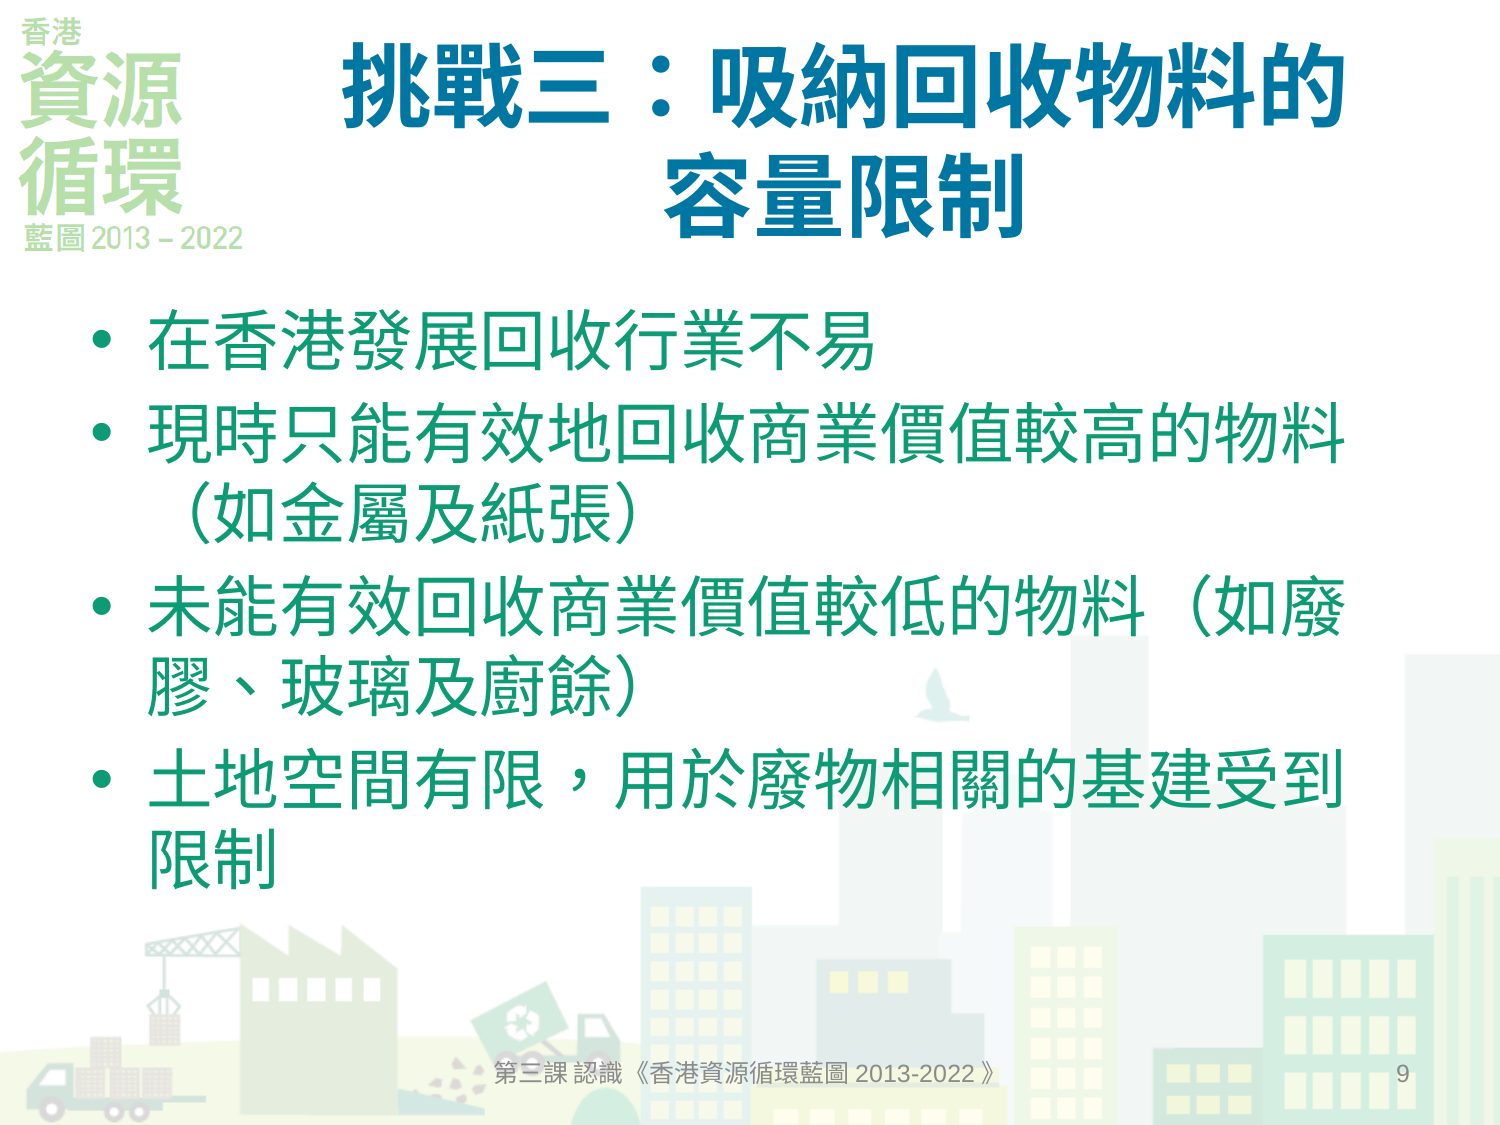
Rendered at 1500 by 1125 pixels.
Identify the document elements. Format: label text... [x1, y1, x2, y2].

footer 第三課 認識《香港資源循環藍圖2013-2022》 [442, 1042, 1058, 1103]
title 挑戰三：吸納回收物料的 容量限制 [265, 44, 1426, 233]
slide_number 9 [1074, 1042, 1425, 1103]
list 在香港發展回收行業不易 現時只能有效地回收商業價值較高的物料（如金屬及紙張） 未能有效回收商業價值較低的物料（如廢膠、玻璃及廚餘） 土地空間有限，用於廢物相關的基建受到限制 [74, 290, 1426, 1006]
